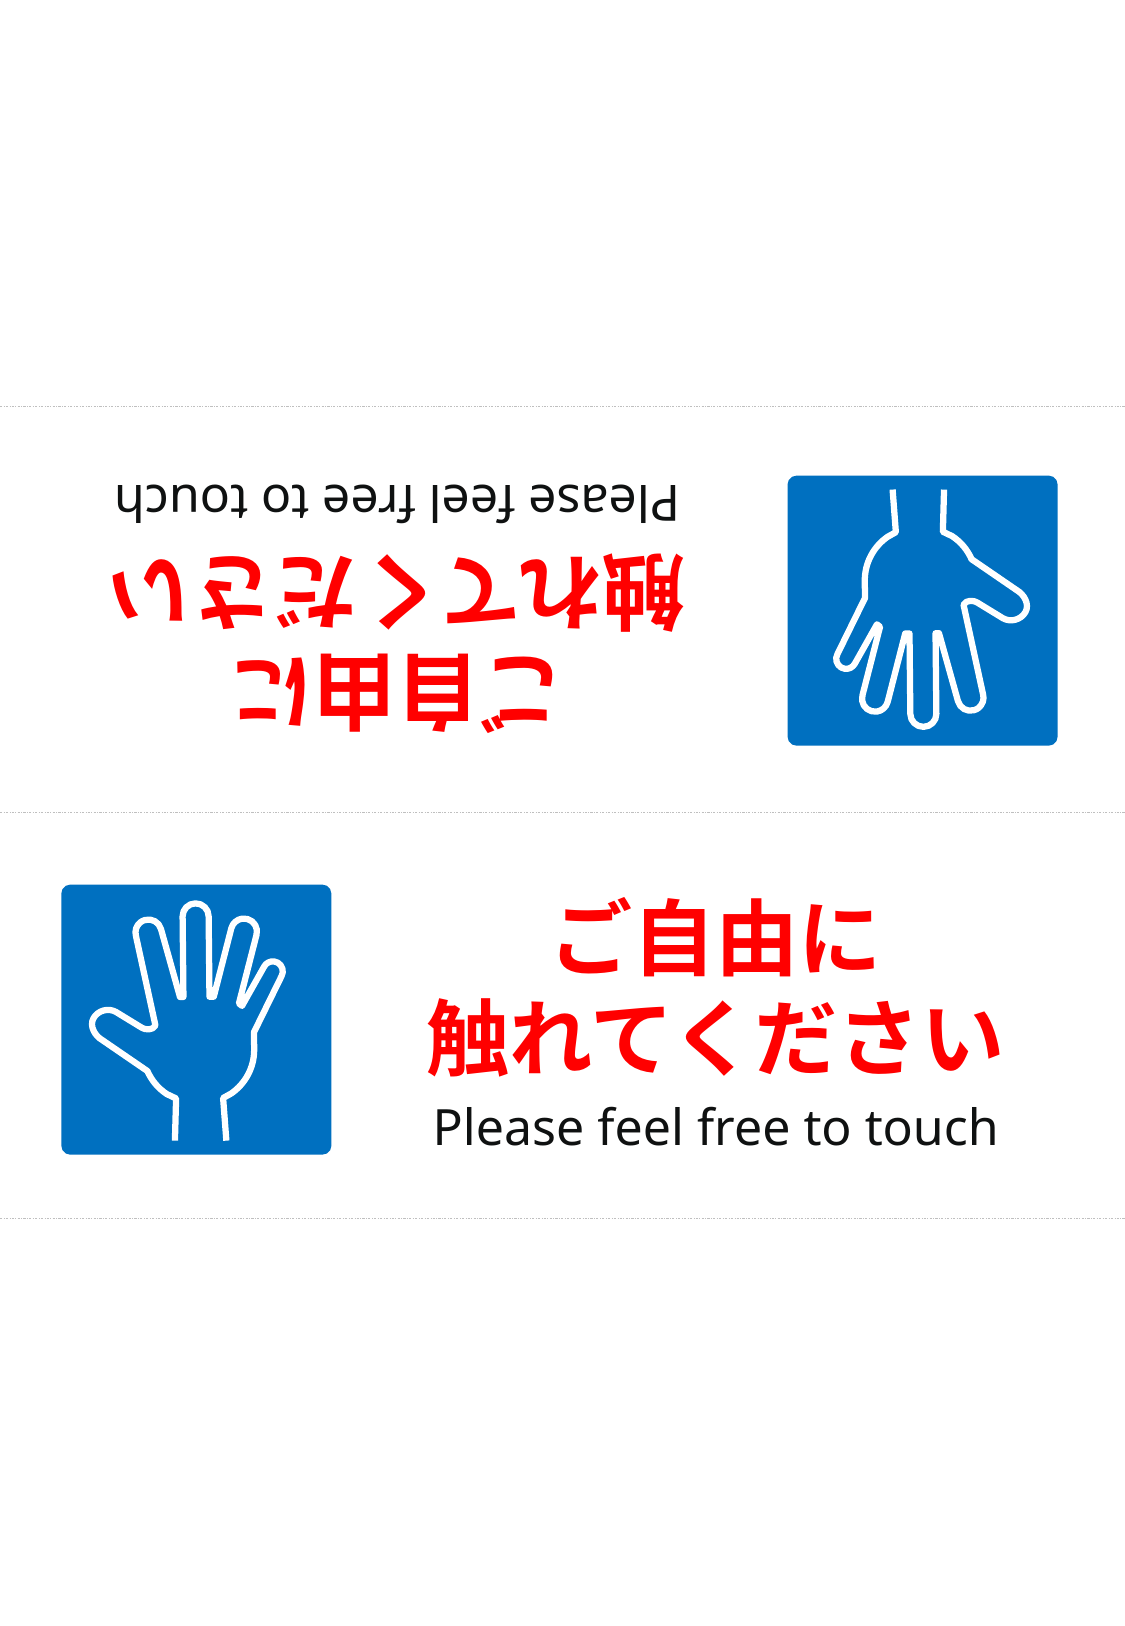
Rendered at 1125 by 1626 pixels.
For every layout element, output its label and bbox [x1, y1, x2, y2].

text_box [403, 879, 1029, 1165]
text_box [84, 466, 710, 753]
text_box [787, 475, 1058, 746]
text_box [61, 884, 332, 1155]
